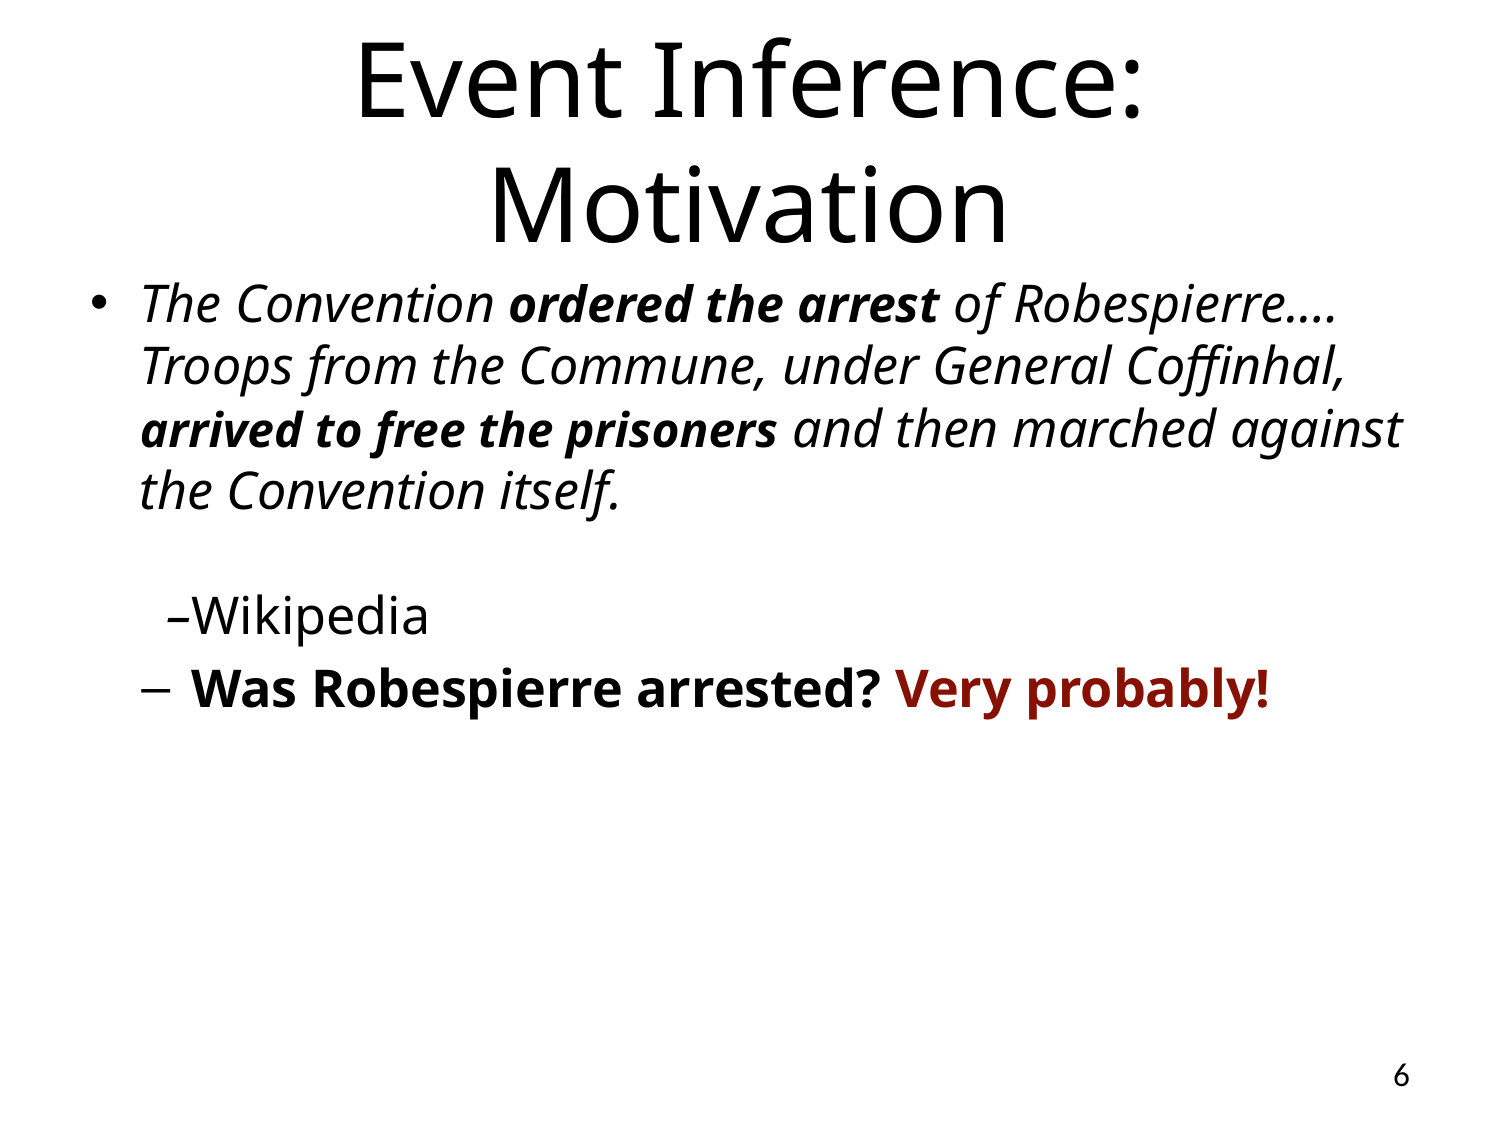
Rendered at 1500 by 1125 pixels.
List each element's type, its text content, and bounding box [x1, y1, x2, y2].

title Event Inference: Motivation [75, 45, 1425, 233]
slide_number 6 [1074, 1042, 1425, 1103]
list The Convention ordered the arrest of Robespierre.… Troops from the Commune, under General Coffinhal, arrived to free the prisoners and then marched against the Convention itself. –Wikipedia Was Robespierre arrested? Very probably! [75, 262, 1425, 1005]
